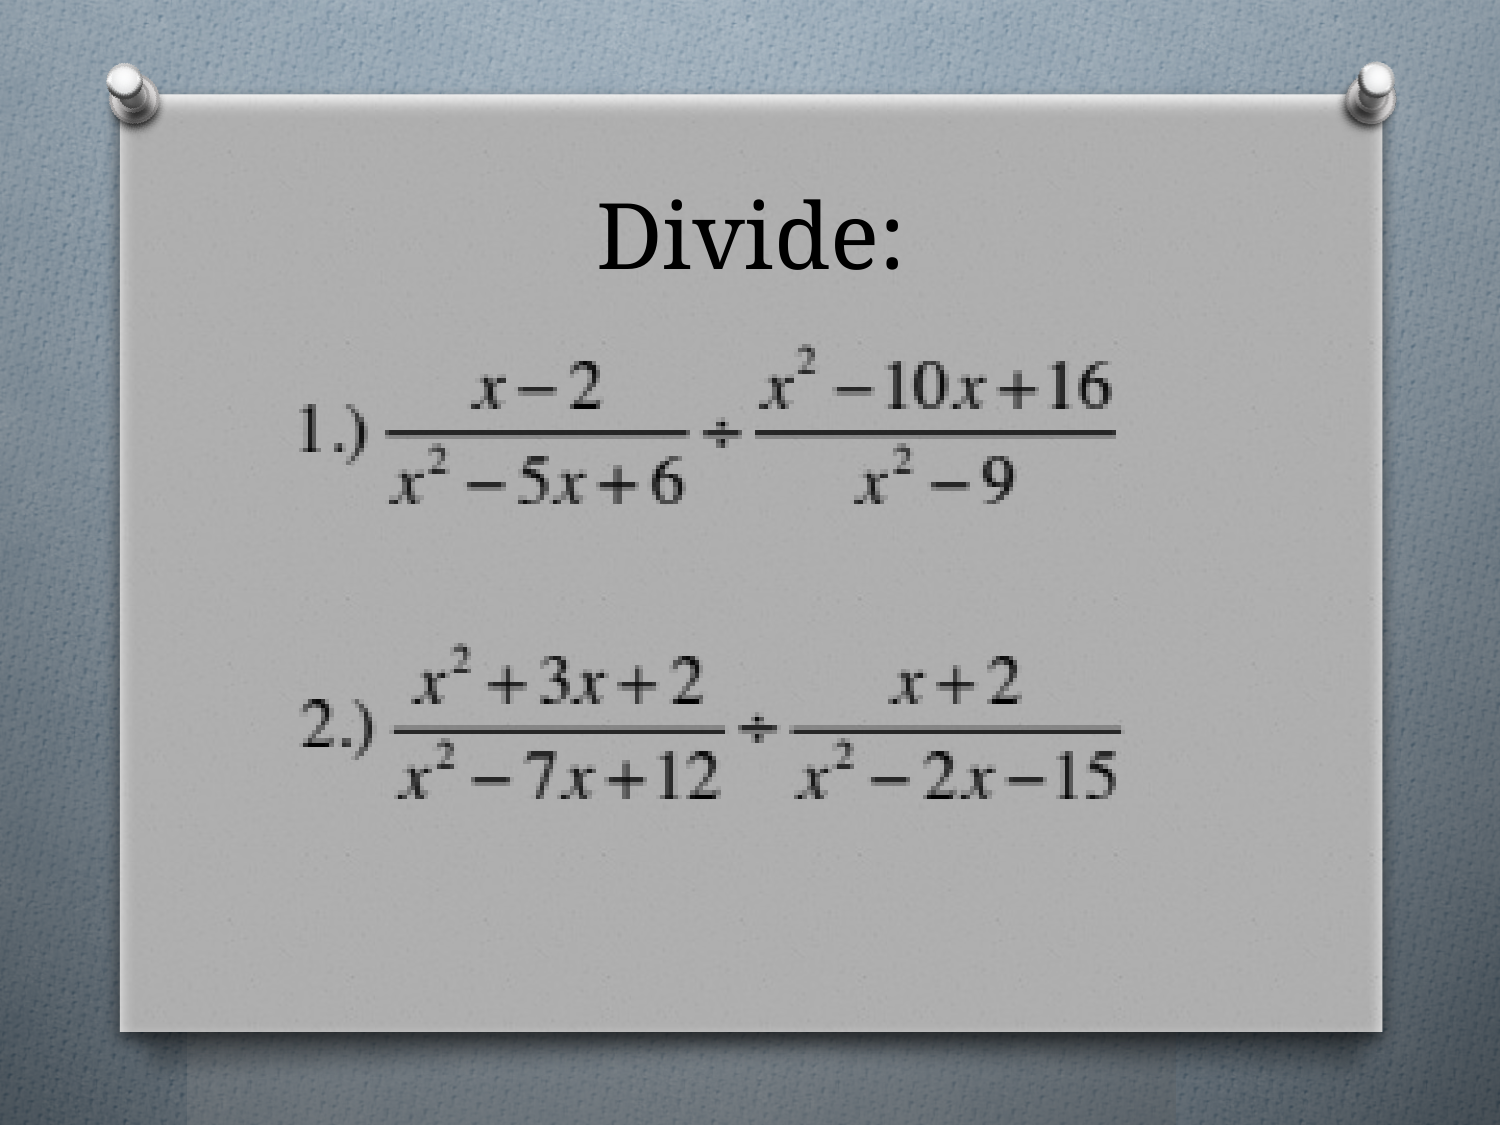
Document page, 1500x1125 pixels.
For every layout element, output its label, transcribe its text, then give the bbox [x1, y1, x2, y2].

picture [75, 29, 198, 153]
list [291, 331, 1126, 808]
picture [1317, 35, 1439, 156]
title Divide: [179, 134, 1323, 332]
